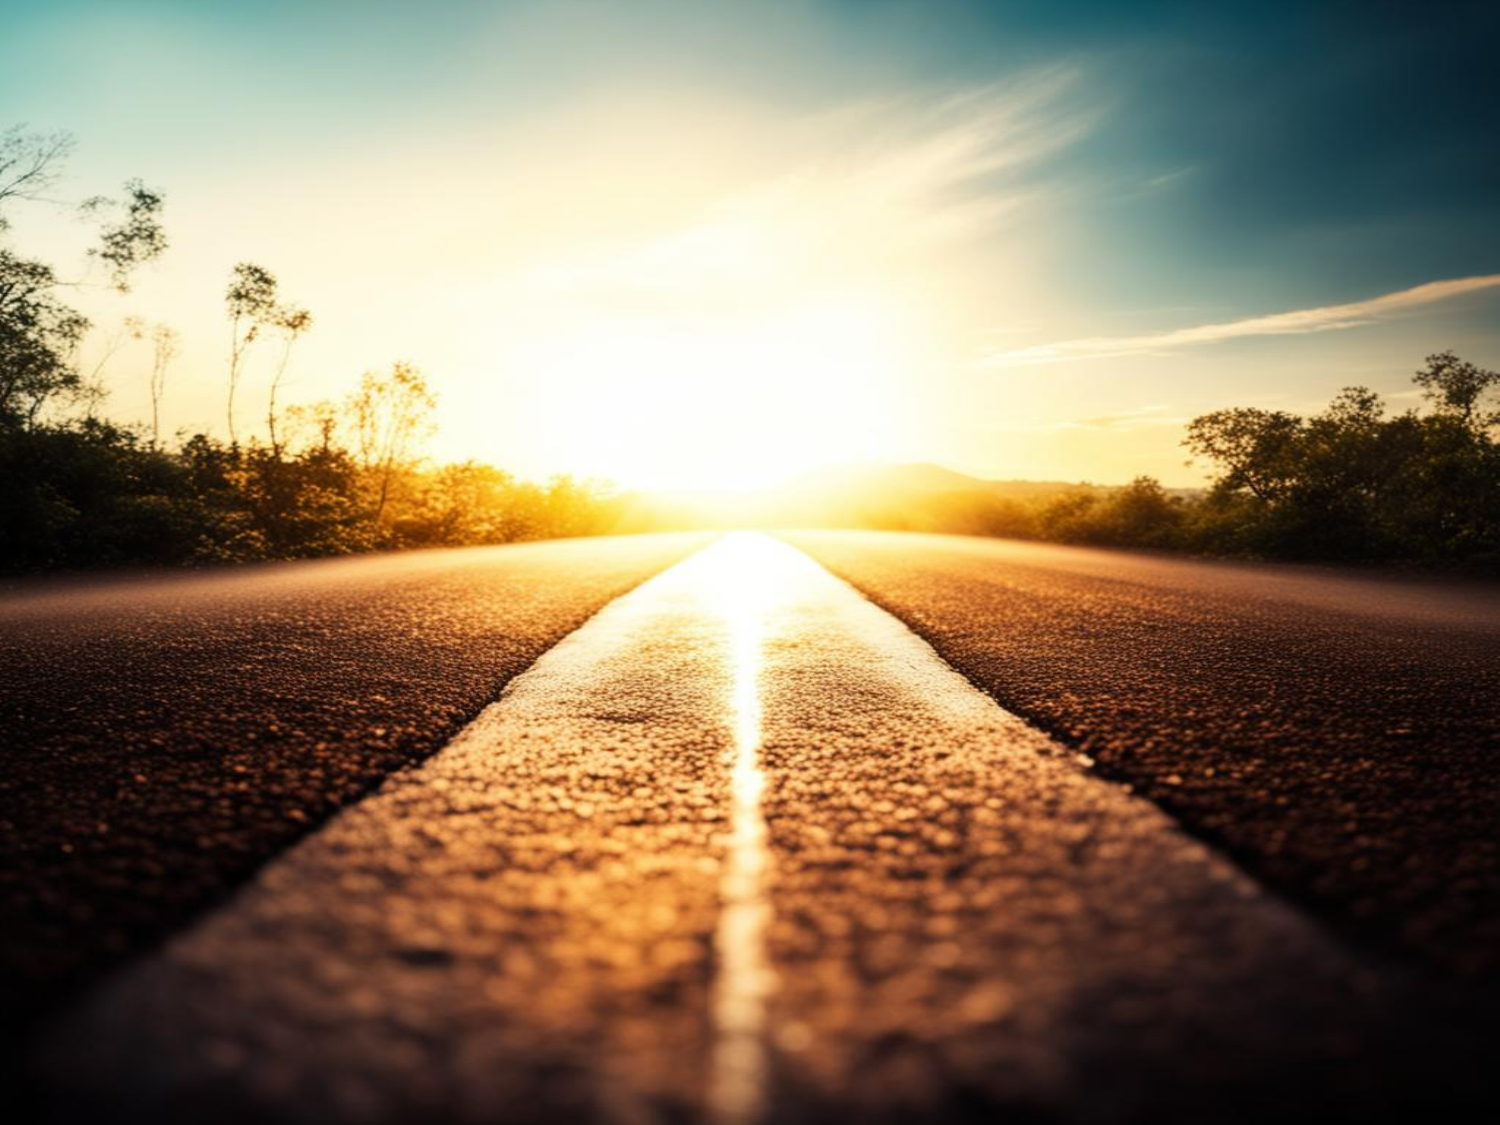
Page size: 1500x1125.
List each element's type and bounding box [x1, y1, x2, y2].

list [0, 0, 1500, 1125]
